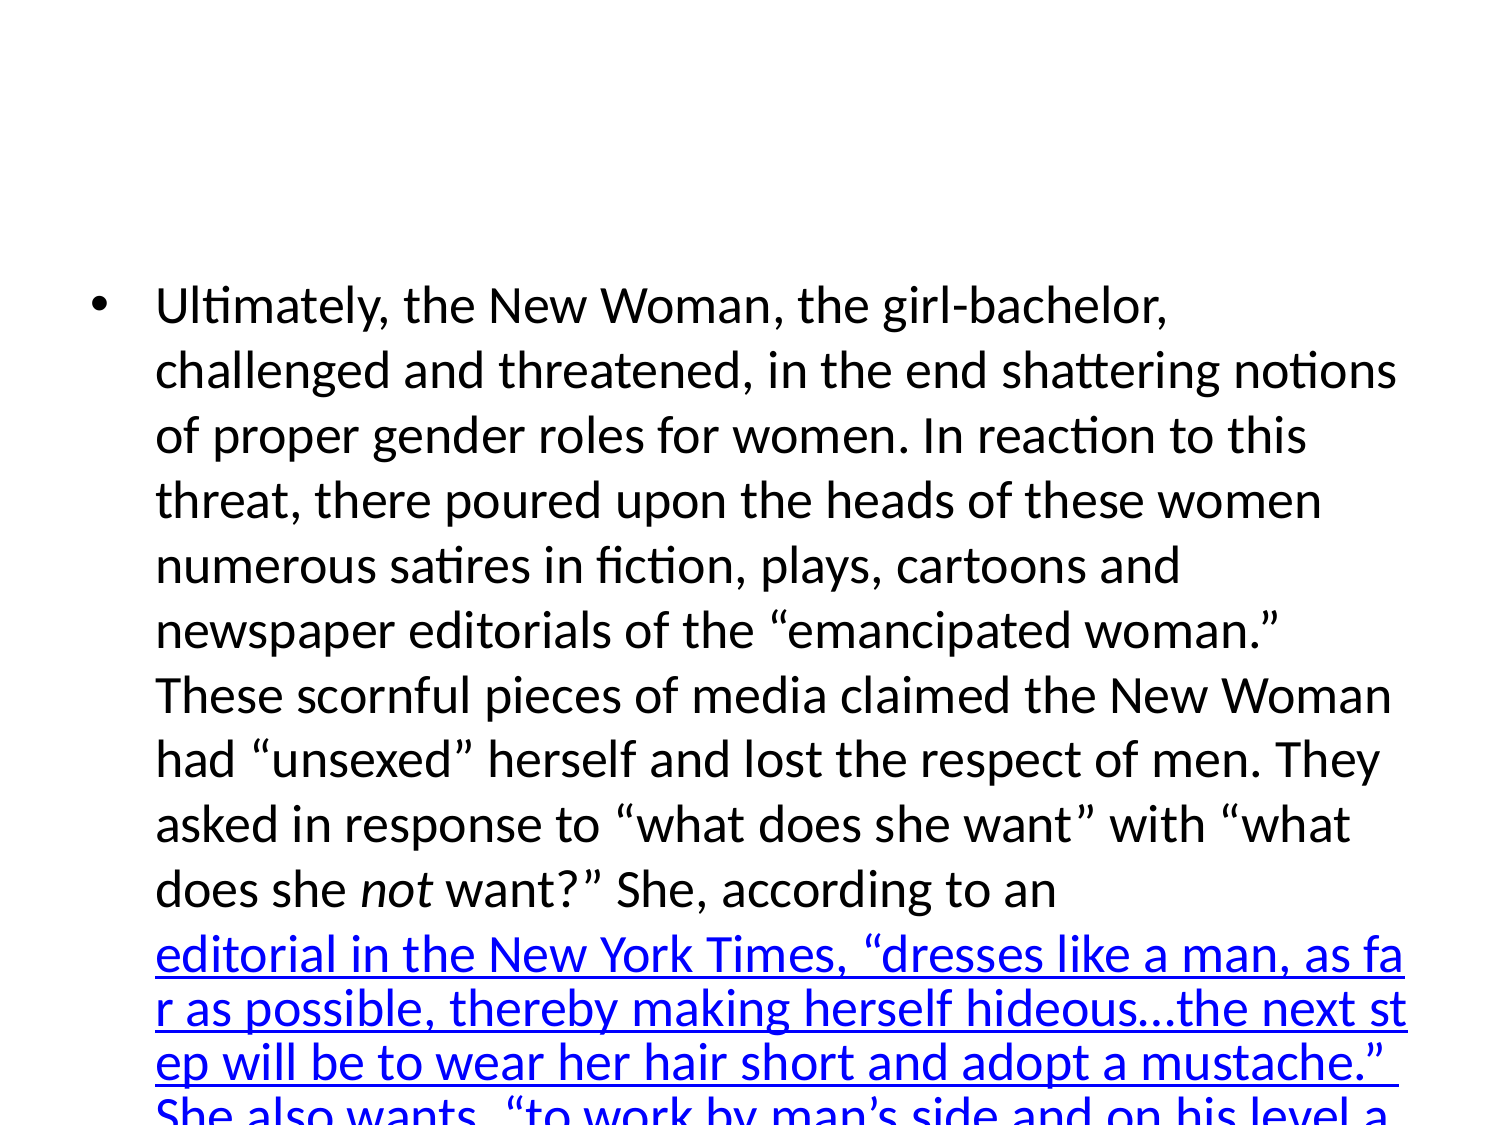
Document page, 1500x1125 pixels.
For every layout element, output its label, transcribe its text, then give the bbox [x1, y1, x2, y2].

list Ultimately, the New Woman, the girl-bachelor, challenged and threatened, in the end shattering notions of proper gender roles for women. In reaction to this threat, there poured upon the heads of these women numerous satires in fiction, plays, cartoons and newspaper editorials of the “emancipated woman.” These scornful pieces of media claimed the New Woman had “unsexed” herself and lost the respect of men. They asked in response to “what does she want” with “what does she not want?” She, according to an editorial in the New York Times, “dresses like a man, as far as possible, thereby making herself hideous…the next step will be to wear her hair short and adopt a mustache.” She also wants, “to work by man’s side and on his level and still be treated with the chivalry due her in her own kingdom–home and society–and any abatement of this treatment produces a storm of indignation and wrath quite beyond the sex she is endeavoring to emulate.” [75, 262, 1425, 1005]
